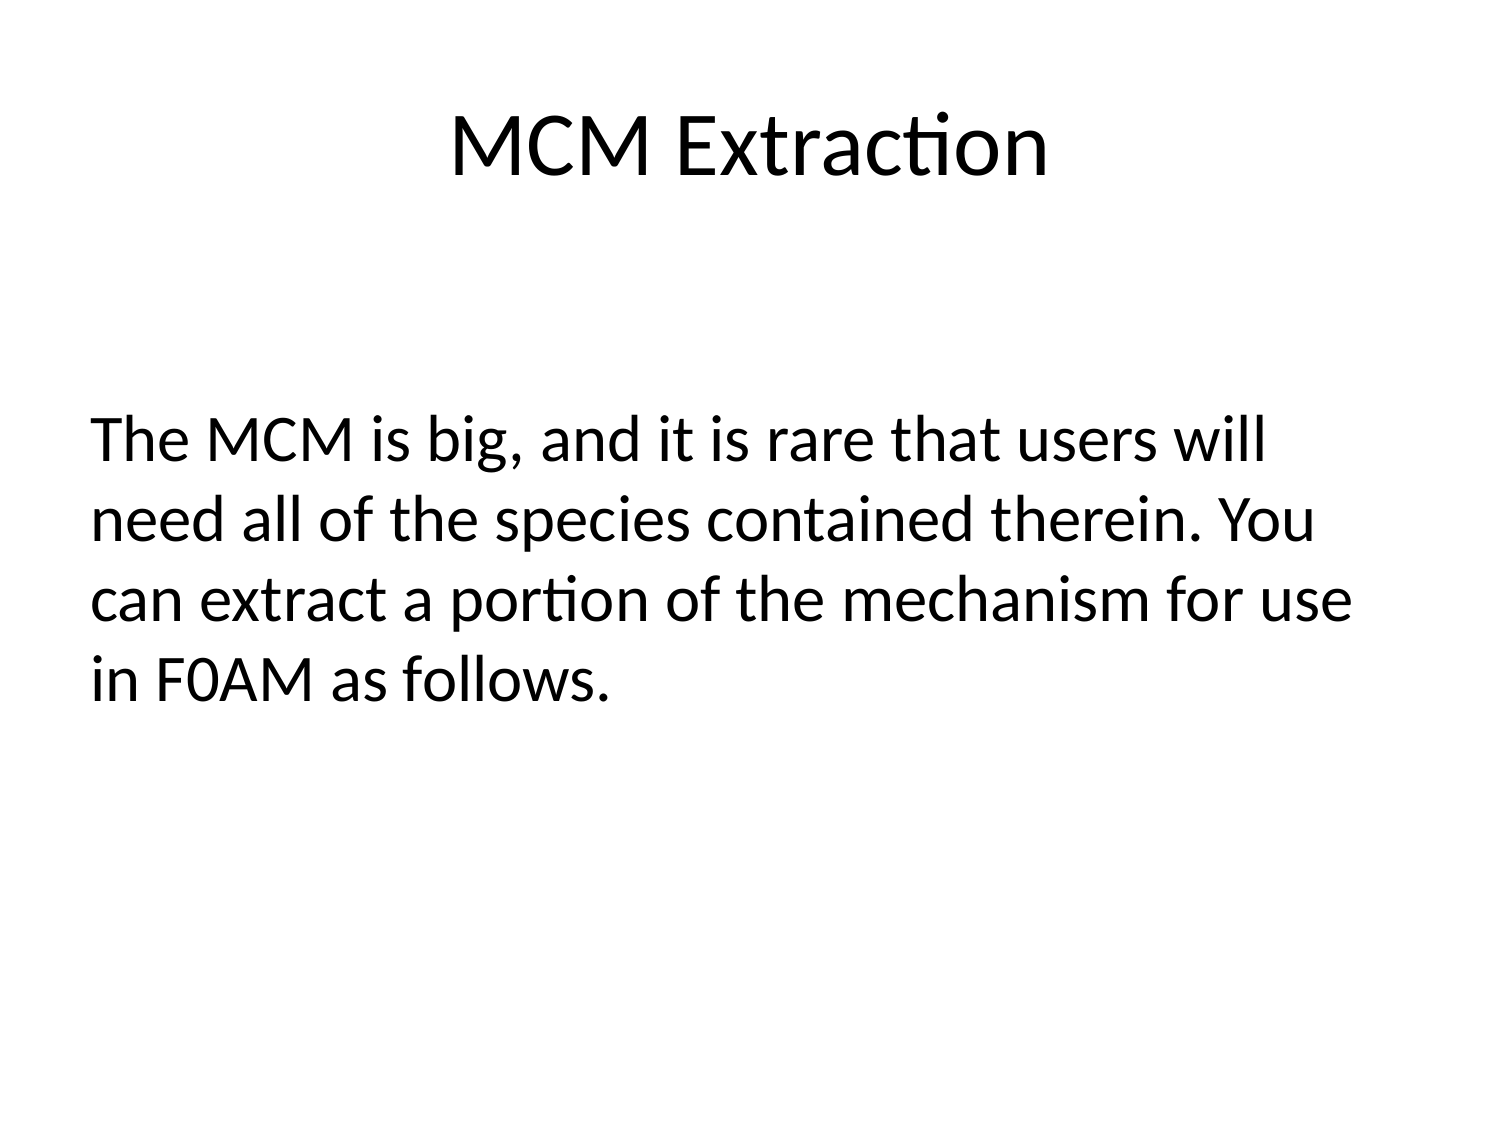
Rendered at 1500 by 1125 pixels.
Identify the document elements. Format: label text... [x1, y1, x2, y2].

list The MCM is big, and it is rare that users will need all of the species contained therein. You can extract a portion of the mechanism for use in F0AM as follows. [75, 387, 1425, 868]
title MCM Extraction [75, 45, 1425, 233]
